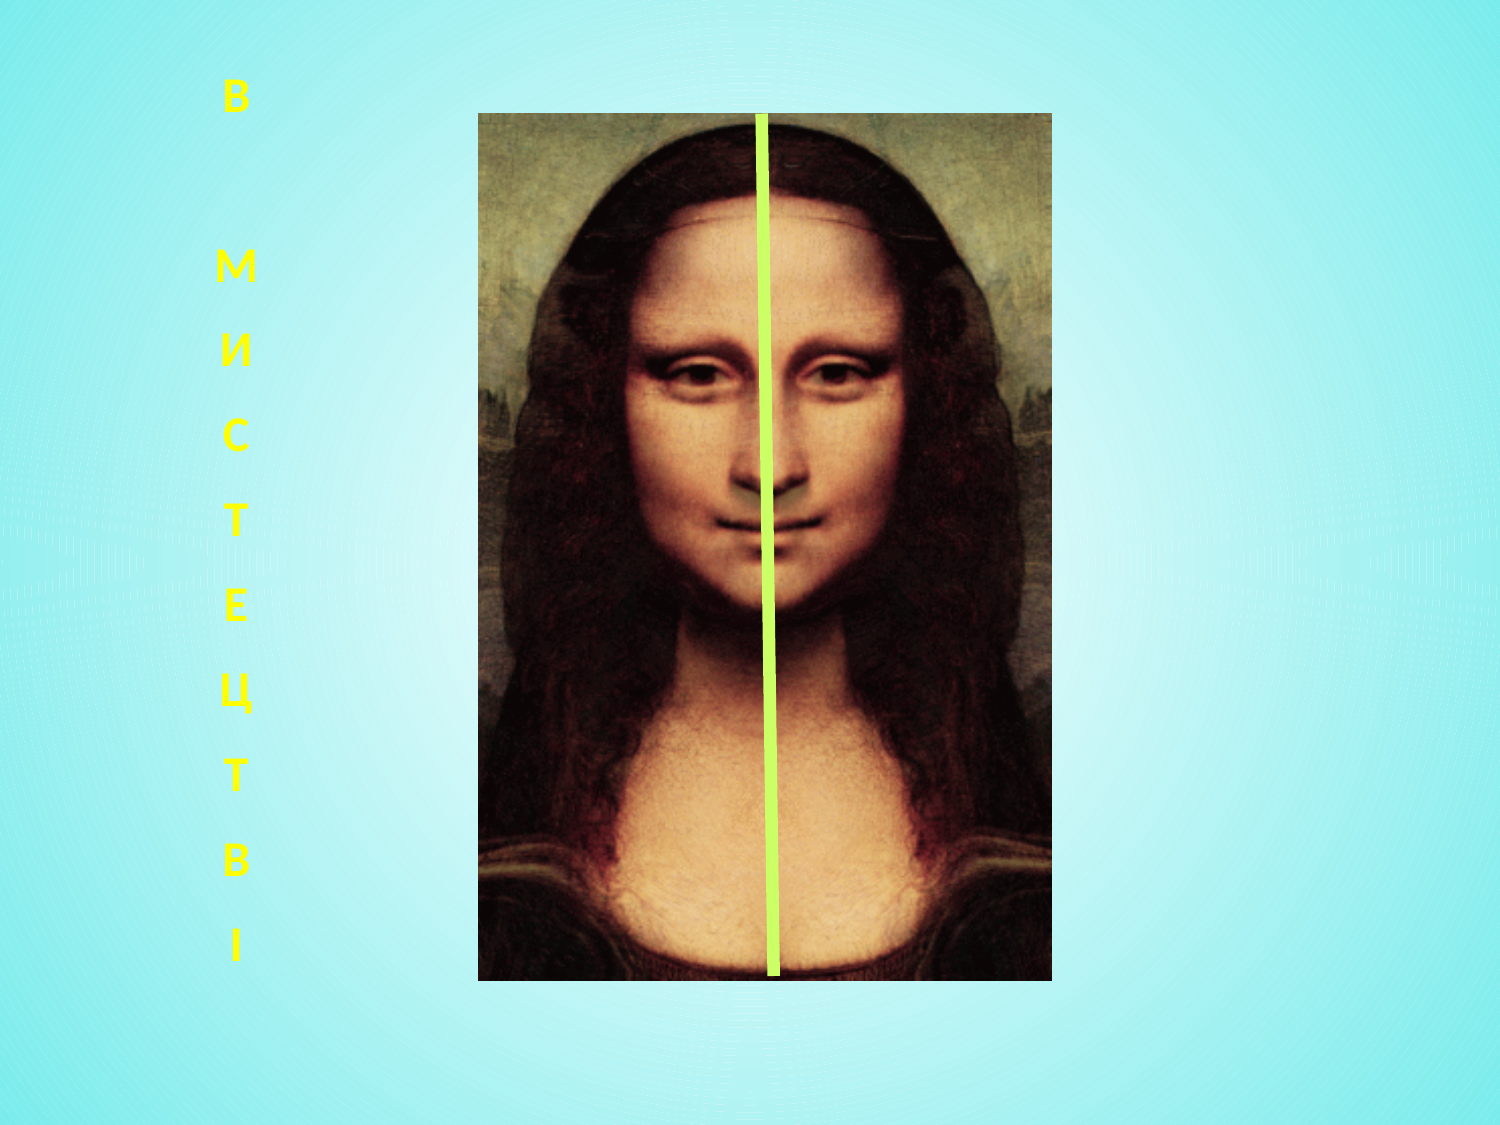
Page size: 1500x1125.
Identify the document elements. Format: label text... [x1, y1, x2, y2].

text_box В М И С Т Е Ц Т В І [88, 54, 384, 980]
picture [478, 113, 1052, 982]
